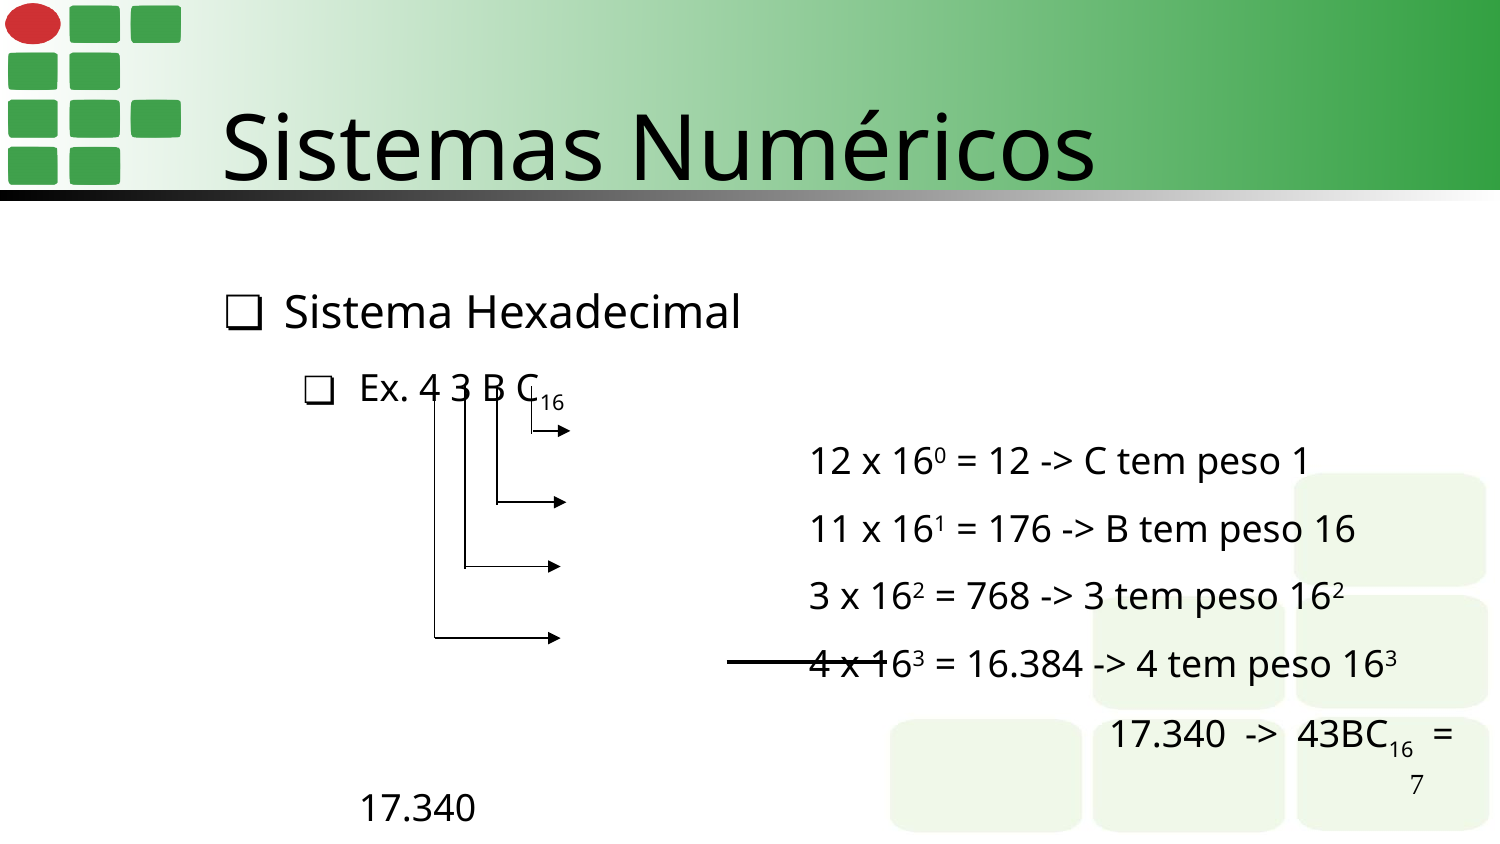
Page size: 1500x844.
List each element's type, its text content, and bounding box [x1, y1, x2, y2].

slide_number ‹#› [1075, 768, 1425, 827]
text_box Sistemas Numéricos [206, 26, 1468, 207]
picture [5, 3, 181, 185]
text_box Sistema Hexadecimal Ex. 4 3 B C16 12 x 160 = 12 -> C tem peso 1 11 x 161 = 176 -> B tem peso 16 3 x 162 = 768 -> 3 tem peso 162 4 x 163 = 16.384 -> 4 tem peso 163 17.340 -> 43BC16 = 17.340 O número decimal pode ser representado sem o índice. [193, 248, 1469, 809]
picture [803, 441, 1495, 835]
